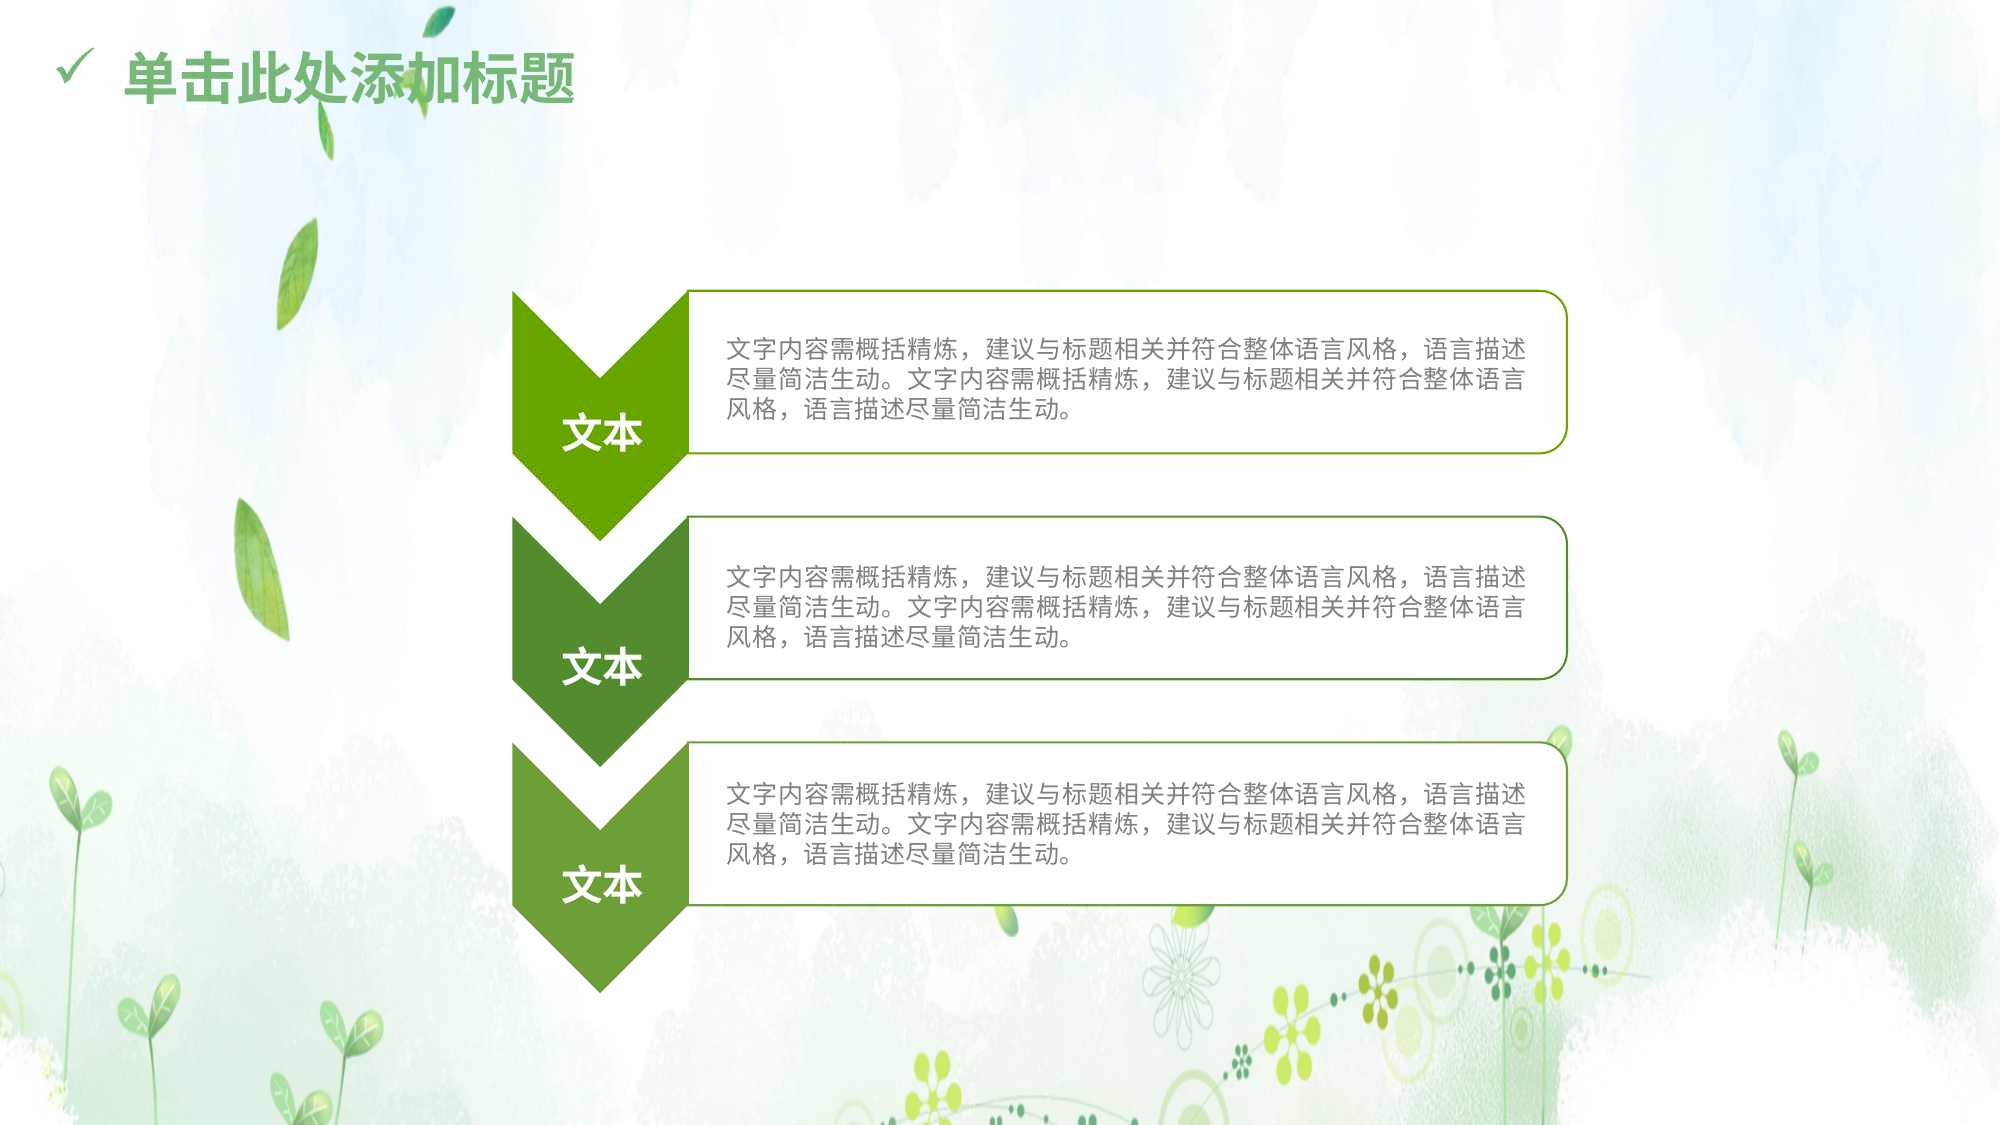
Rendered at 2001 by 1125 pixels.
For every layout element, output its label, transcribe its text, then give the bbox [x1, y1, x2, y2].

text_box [512, 516, 688, 742]
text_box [688, 516, 1567, 680]
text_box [688, 742, 1567, 906]
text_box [512, 290, 688, 516]
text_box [688, 290, 1567, 454]
title 单击此处添加标题 [36, 43, 1762, 120]
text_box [512, 742, 688, 994]
picture [0, 0, 2001, 1125]
